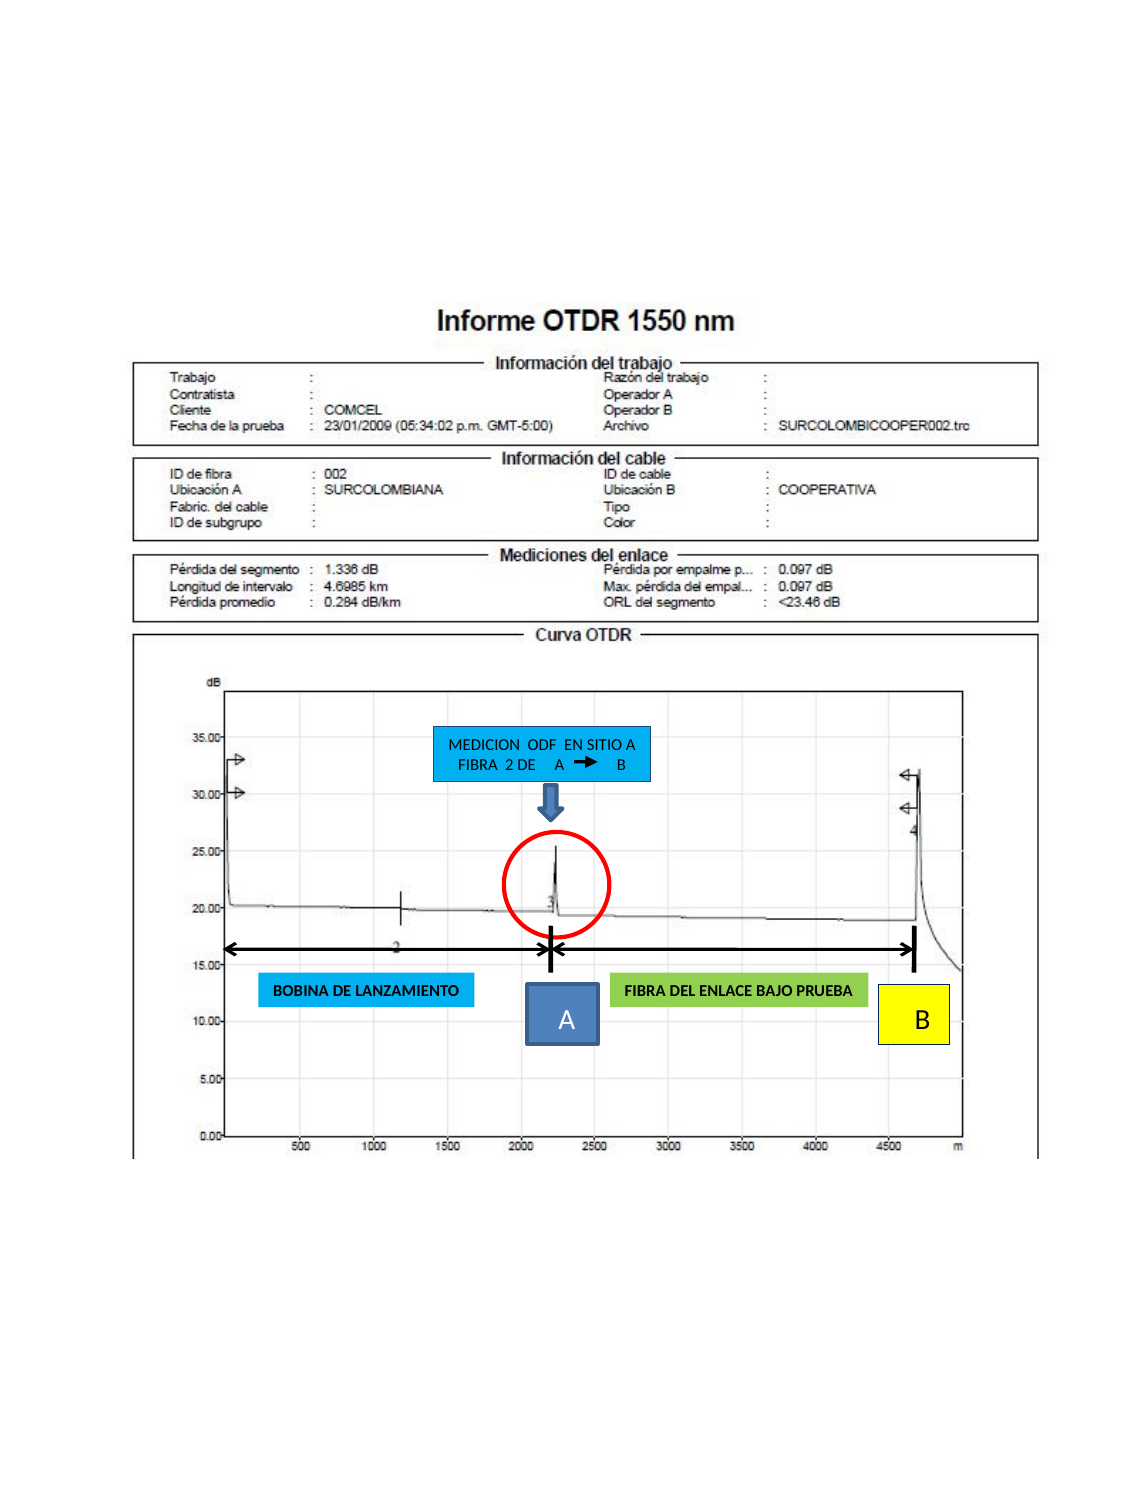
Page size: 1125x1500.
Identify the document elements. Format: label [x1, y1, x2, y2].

text_box [93, 257, 1083, 1159]
